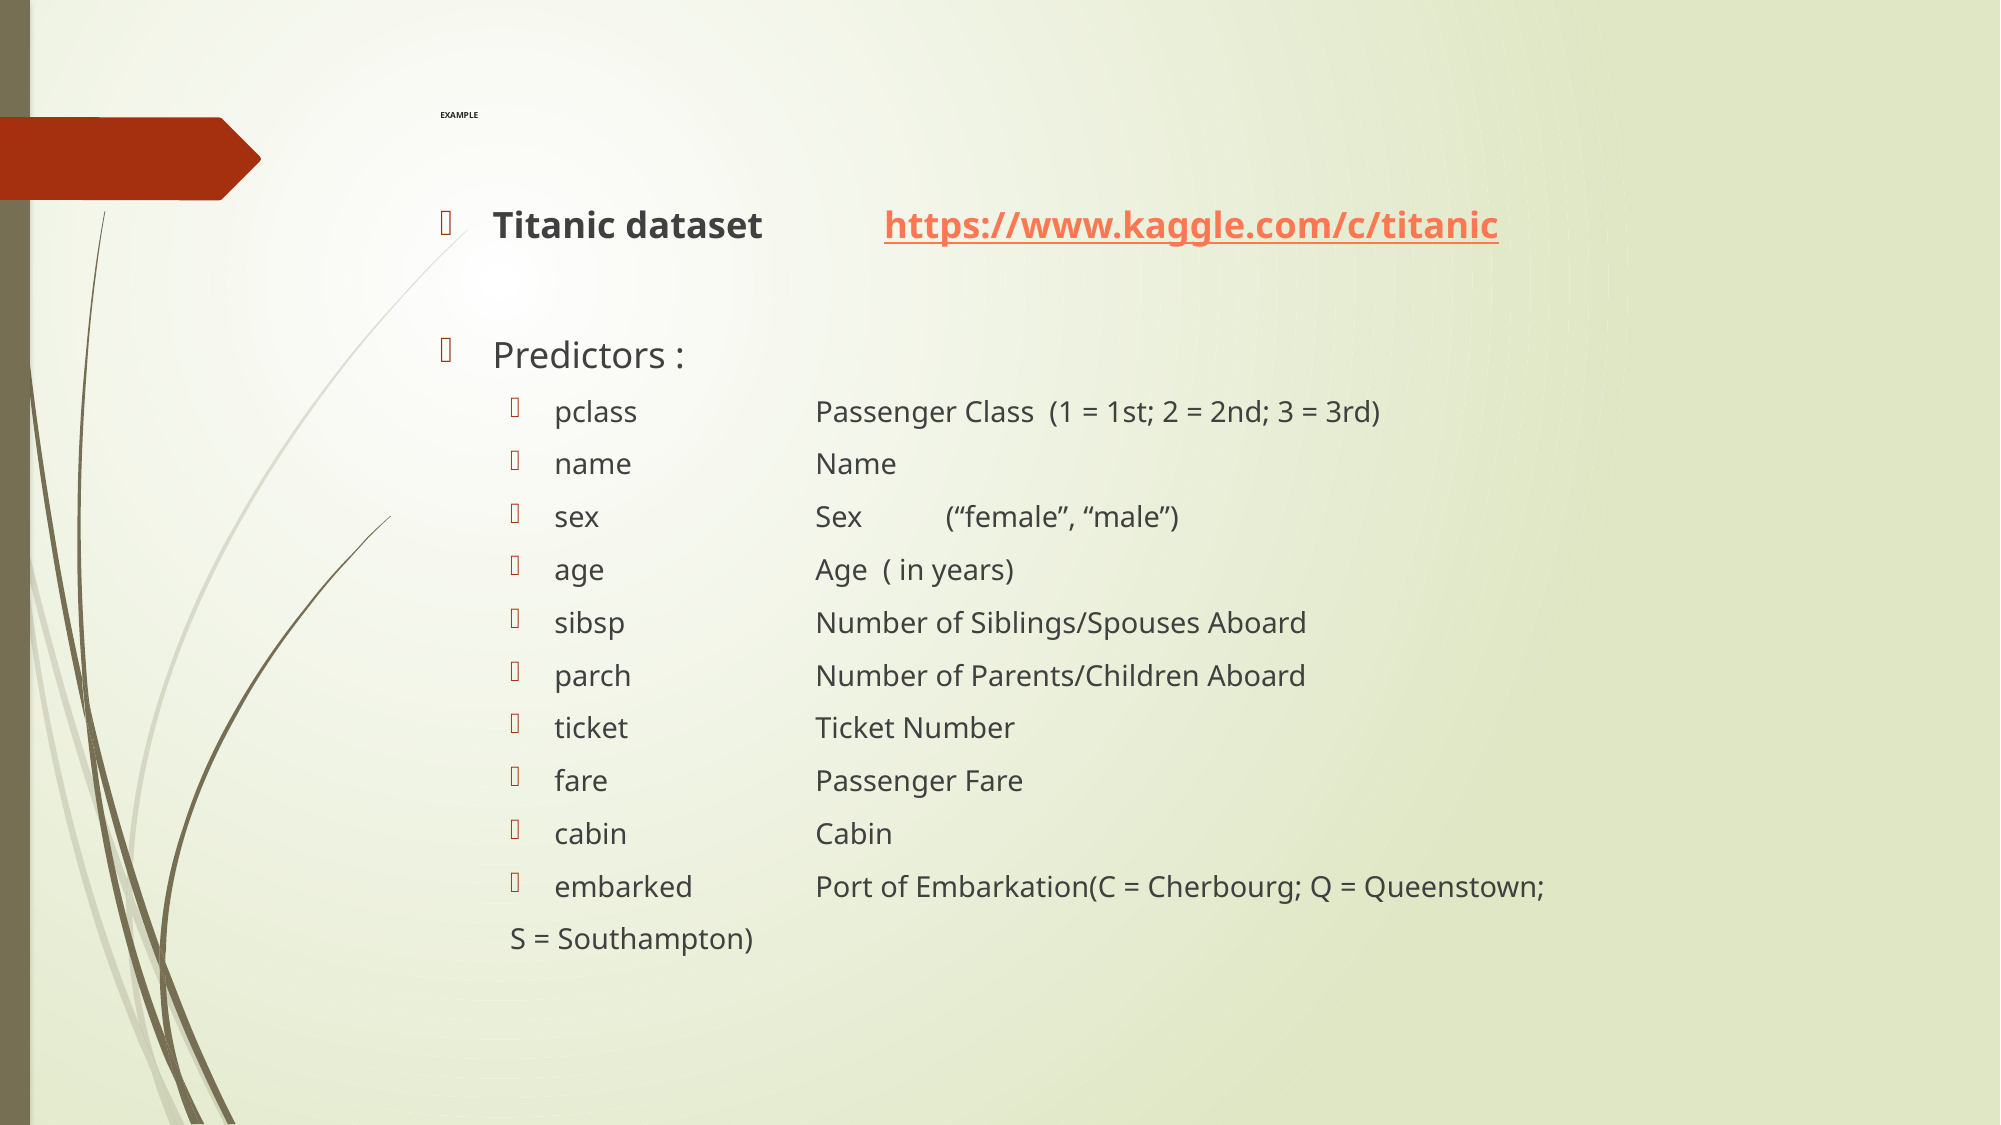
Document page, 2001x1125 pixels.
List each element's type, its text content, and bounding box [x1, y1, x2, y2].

title EXAMPLE [425, 102, 1888, 174]
list Titanic dataset https://www.kaggle.com/c/titanic Predictors : pclass Passenger Class (1 = 1st; 2 = 2nd; 3 = 3rd) name Name sex Sex (“female”, “male”) age Age ( in years) sibsp Number of Siblings/Spouses Aboard parch Number of Parents/Children Aboard ticket Ticket Number fare Passenger Fare cabin Cabin embarked Port of Embarkation(C = Cherbourg; Q = Queenstown; S = Southampton) [424, 195, 1888, 970]
